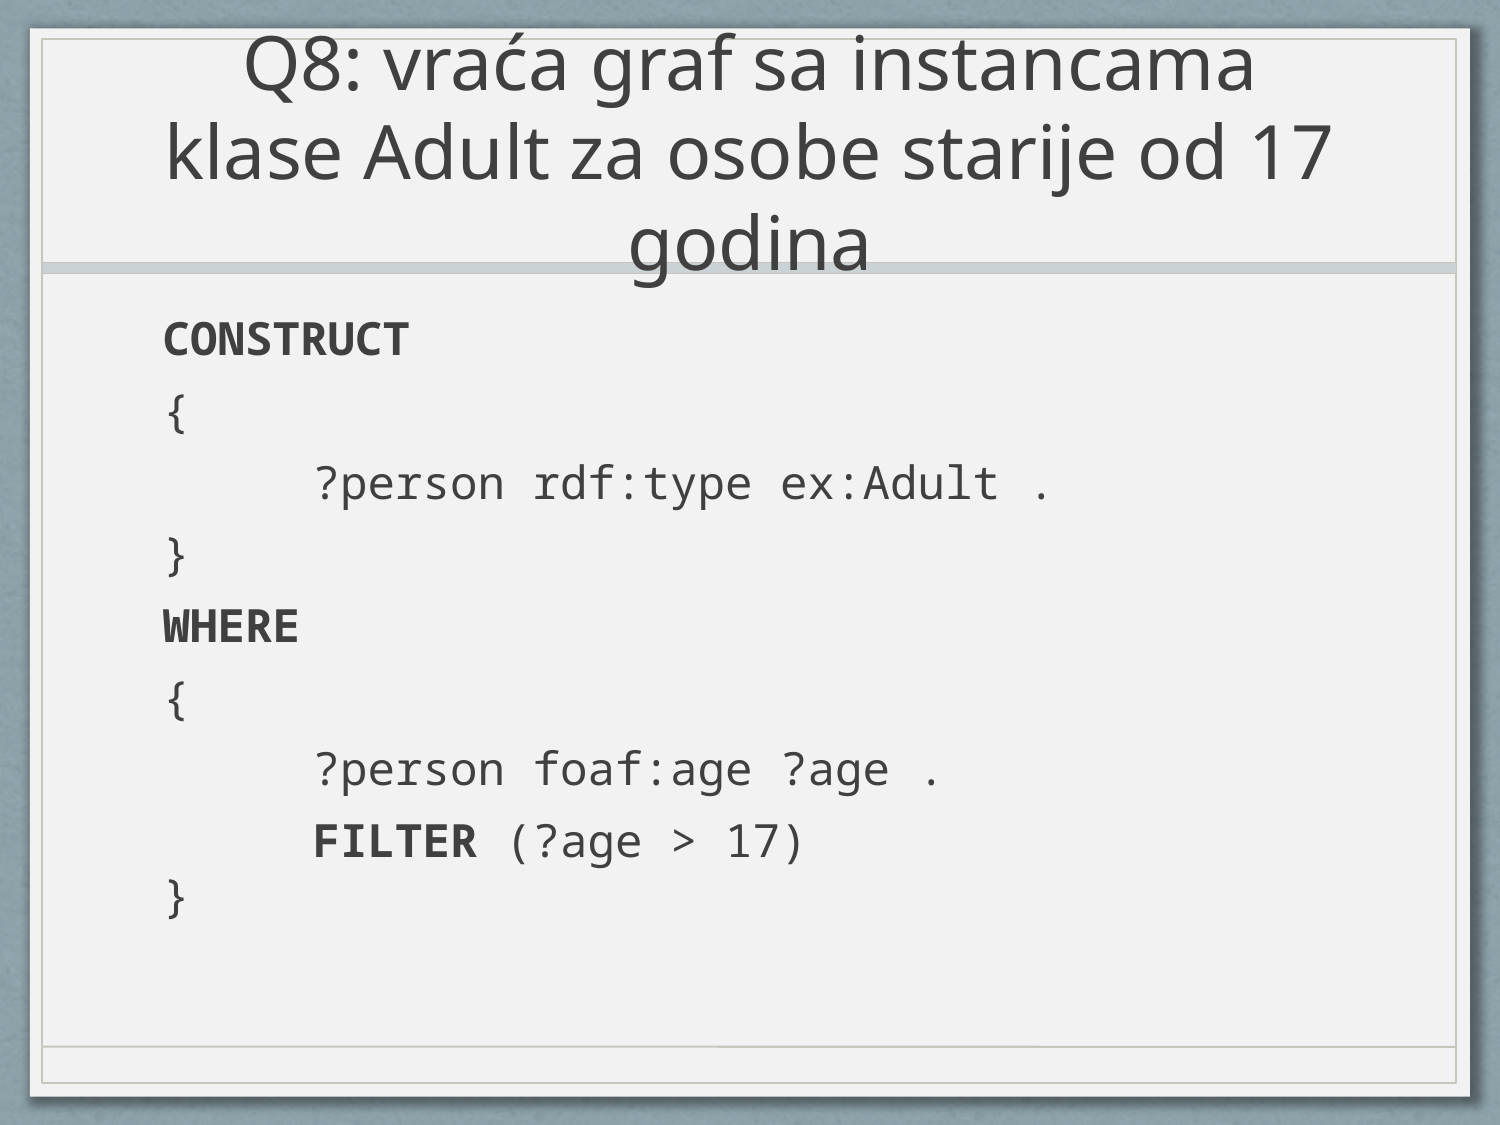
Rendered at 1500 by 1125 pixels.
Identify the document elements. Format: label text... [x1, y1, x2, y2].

title Q8: vraća graf sa instancama klase Adult za osobe starije od 17 godina [147, 40, 1353, 260]
list CONSTRUCT { ?person rdf:type ex:Adult . } WHERE { ?person foaf:age ?age . FILTER (?age > 17) } [147, 302, 1353, 1044]
